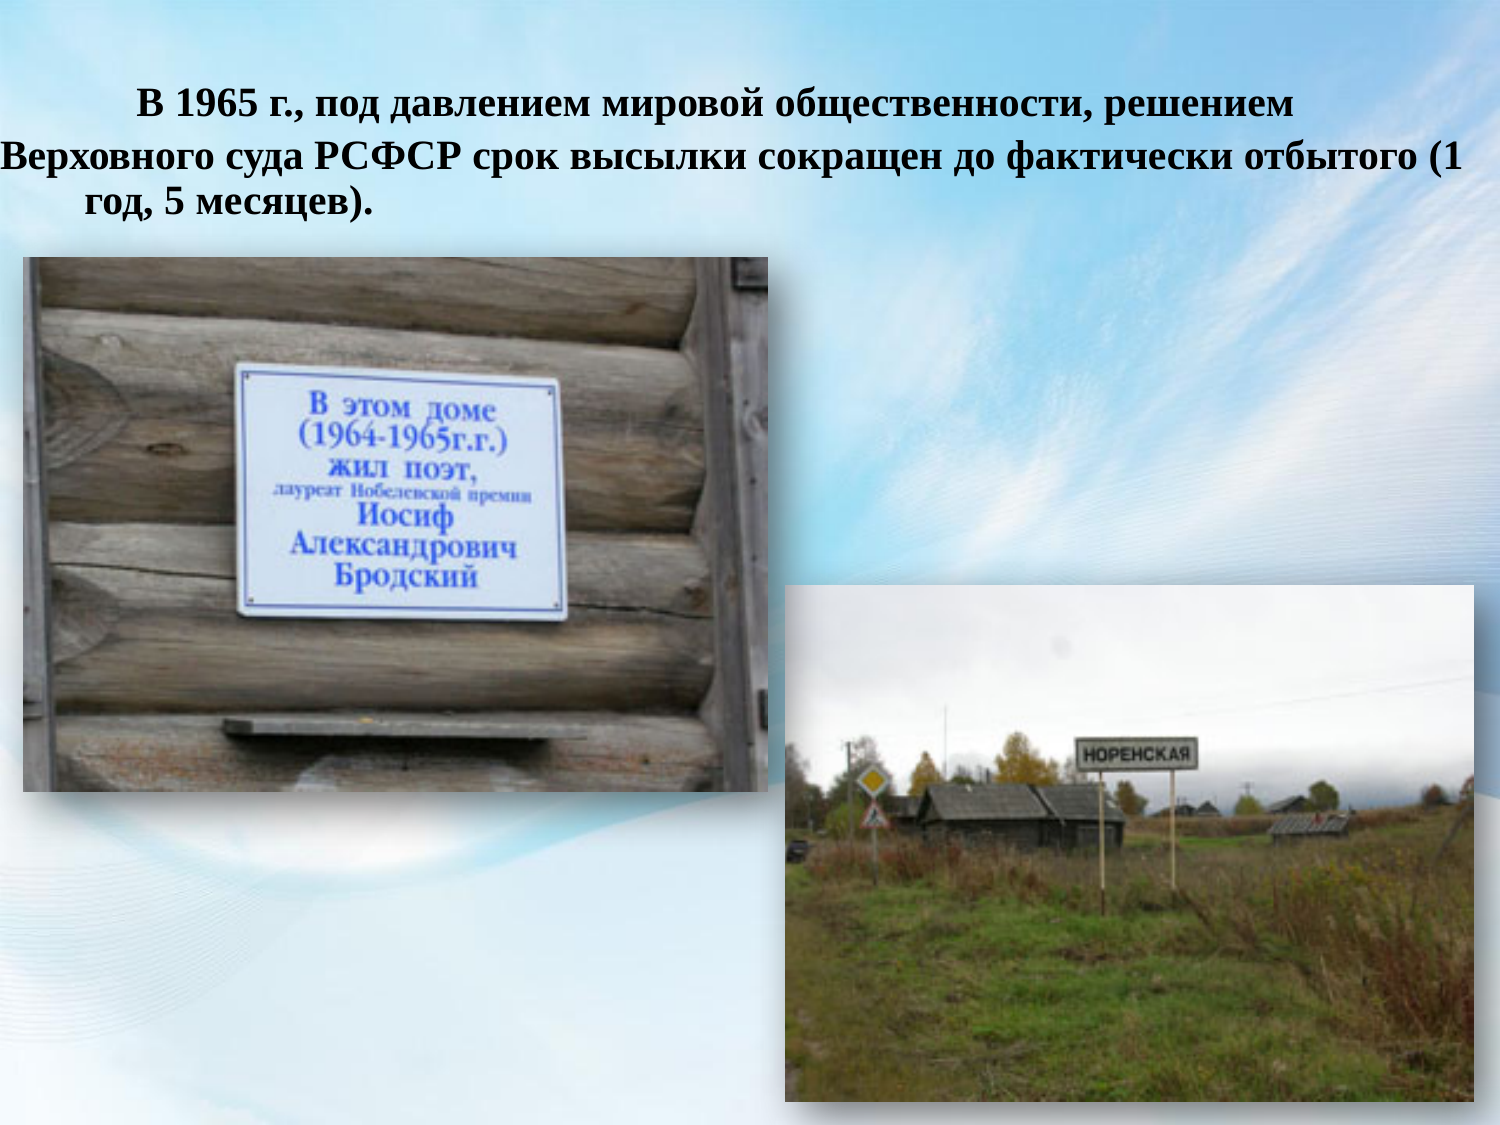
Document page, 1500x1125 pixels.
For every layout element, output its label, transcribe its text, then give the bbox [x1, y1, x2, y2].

picture [0, 257, 1500, 1125]
list В 1965 г., под давлением мировой общественности, решением Верховного суда РСФСР срок высылки сокращен до фактически отбытого (1 год, 5 месяцев). [0, 0, 1500, 275]
